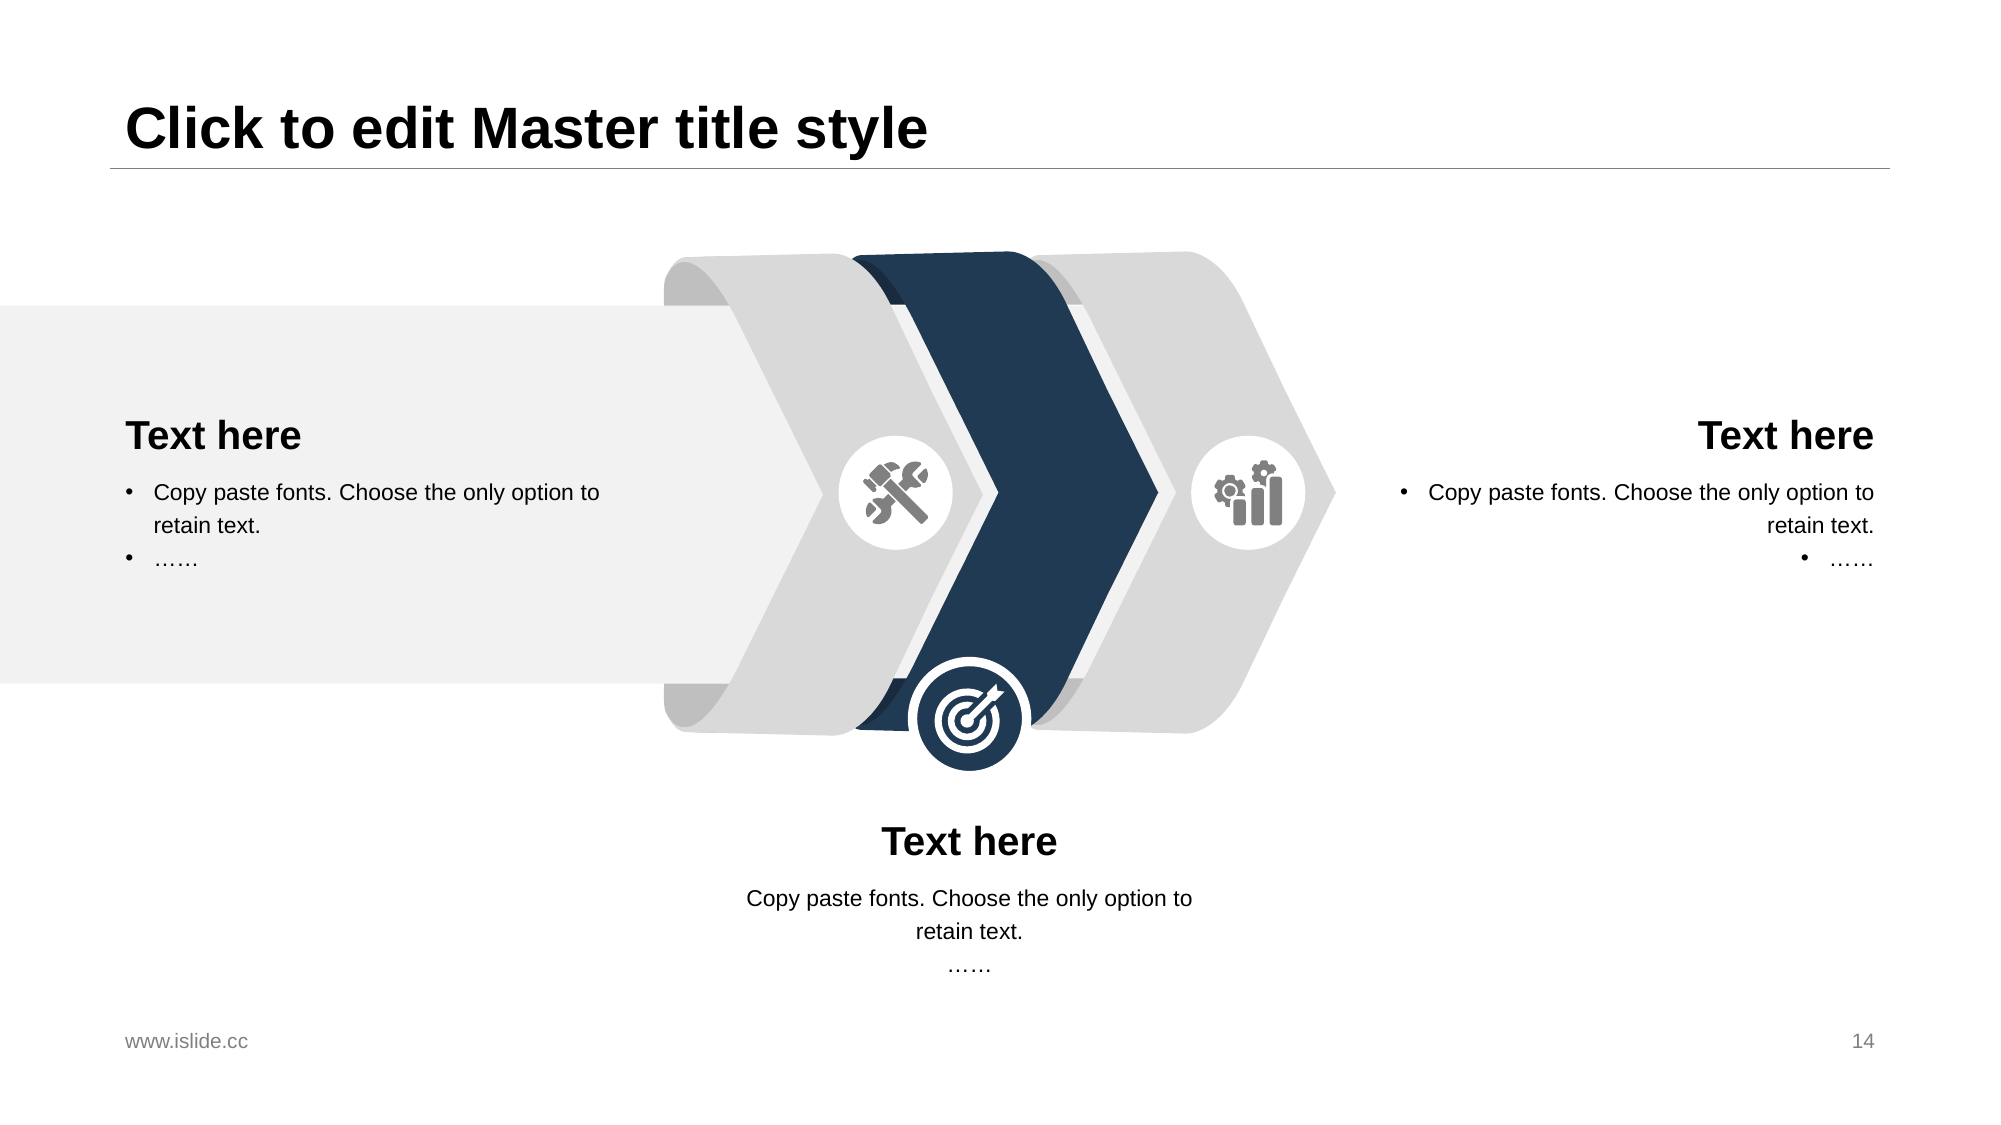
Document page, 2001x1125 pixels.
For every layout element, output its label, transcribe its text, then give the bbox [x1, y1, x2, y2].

title Click to edit Master title style [109, 0, 1890, 169]
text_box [0, 251, 1890, 990]
slide_number 14 [1412, 1023, 1890, 1058]
footer www.islide.cc [109, 1023, 790, 1058]
